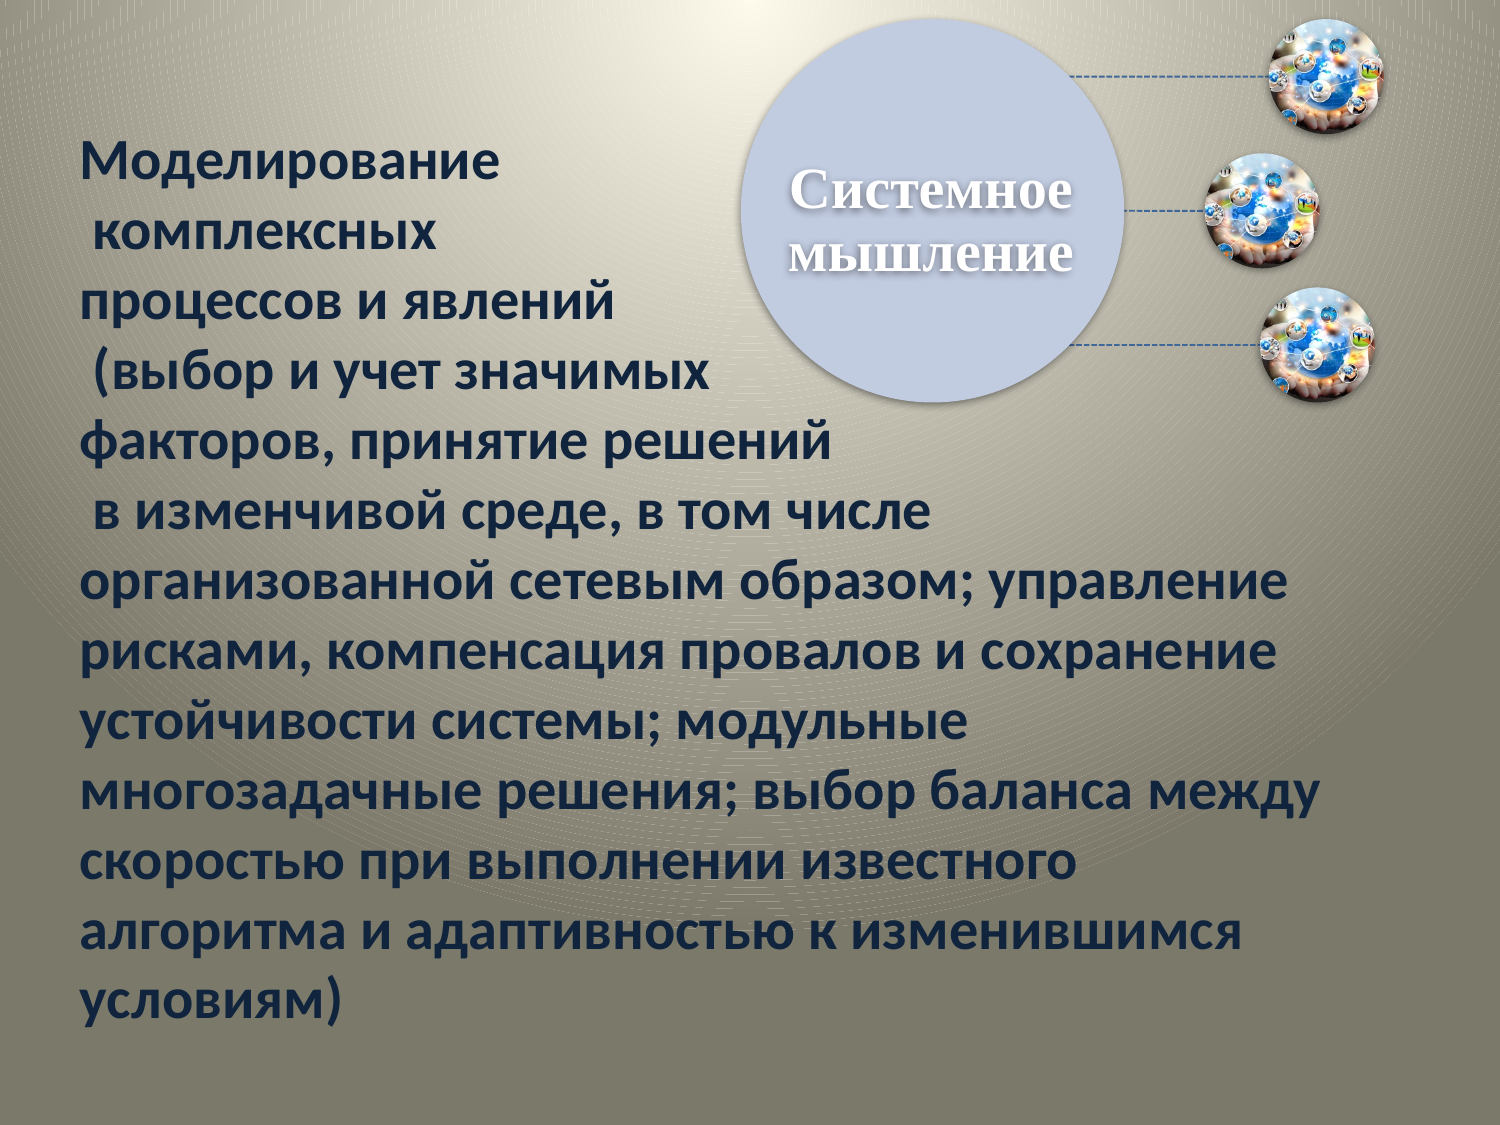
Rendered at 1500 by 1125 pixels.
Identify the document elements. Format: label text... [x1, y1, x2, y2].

text_box Моделирование комплексных процессов и явлений (выбор и учет значимых факторов, принятие решений в изменчивой среде, в том числе организованной сетевым образом; управление рисками, компенсация провалов и сохранение устойчивости системы; модульные многозадачные решения; выбор баланса между скоростью при выполнении известного алгоритма и адаптивностью к изменившимся условиям) [64, 113, 1341, 1108]
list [642, 18, 1496, 403]
